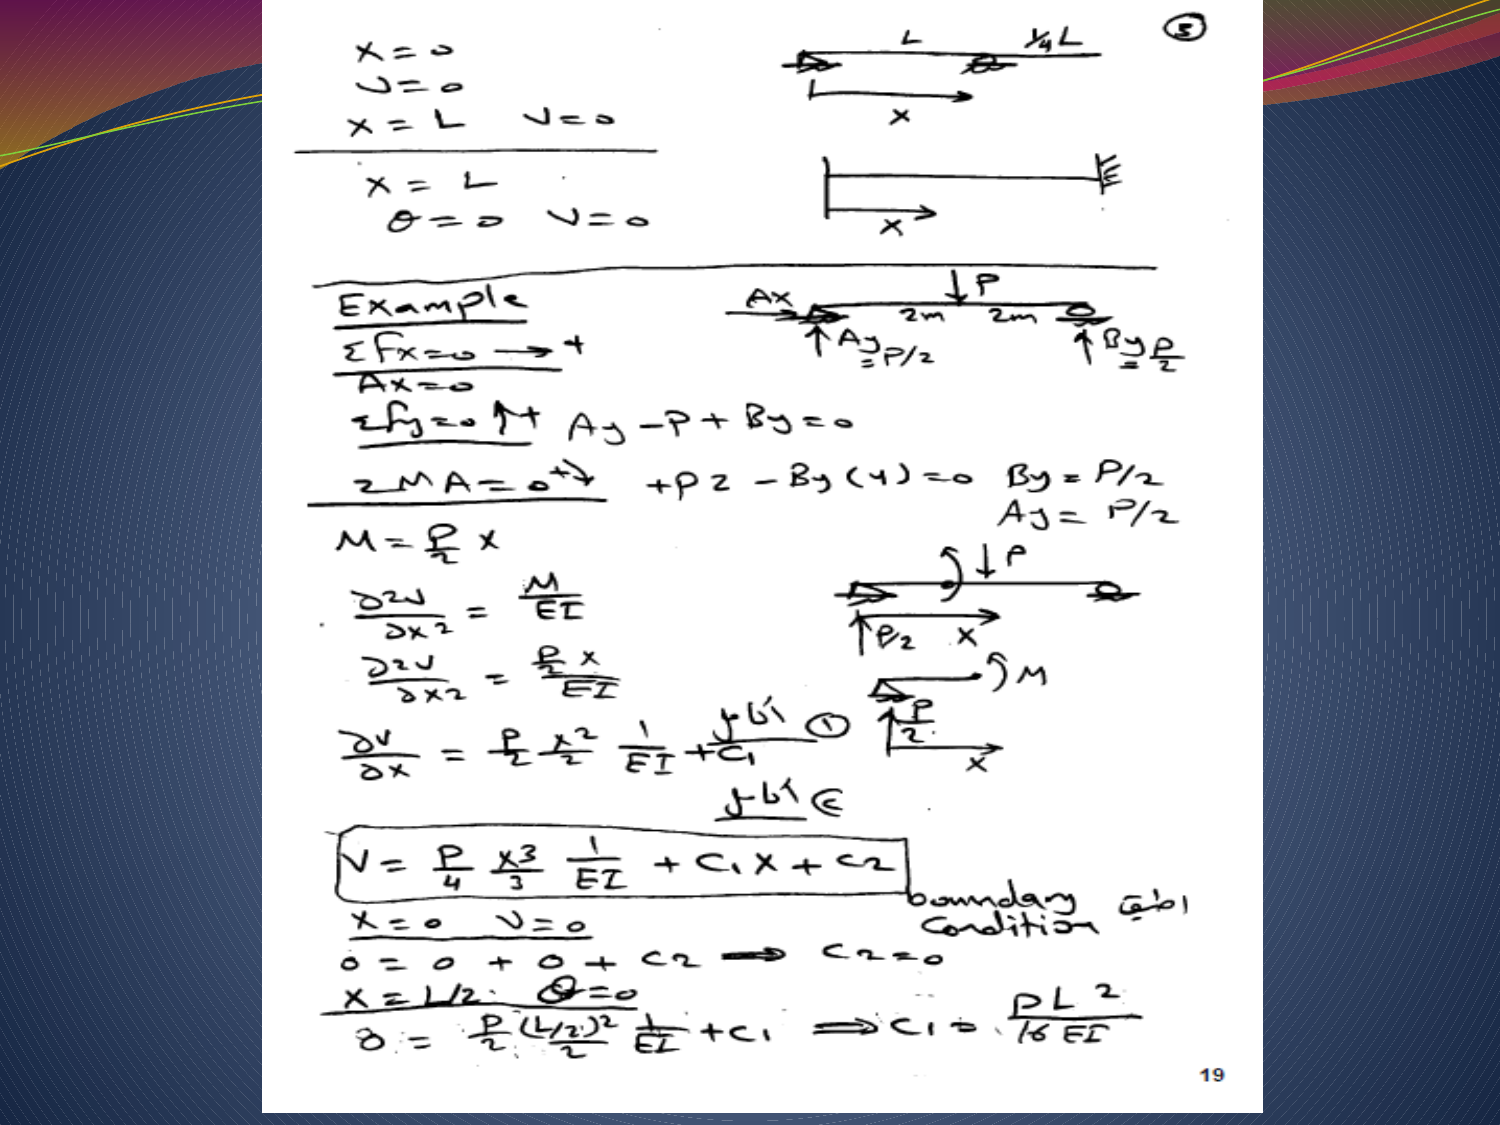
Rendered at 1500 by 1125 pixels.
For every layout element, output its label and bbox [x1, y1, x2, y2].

picture [262, 0, 1263, 1114]
